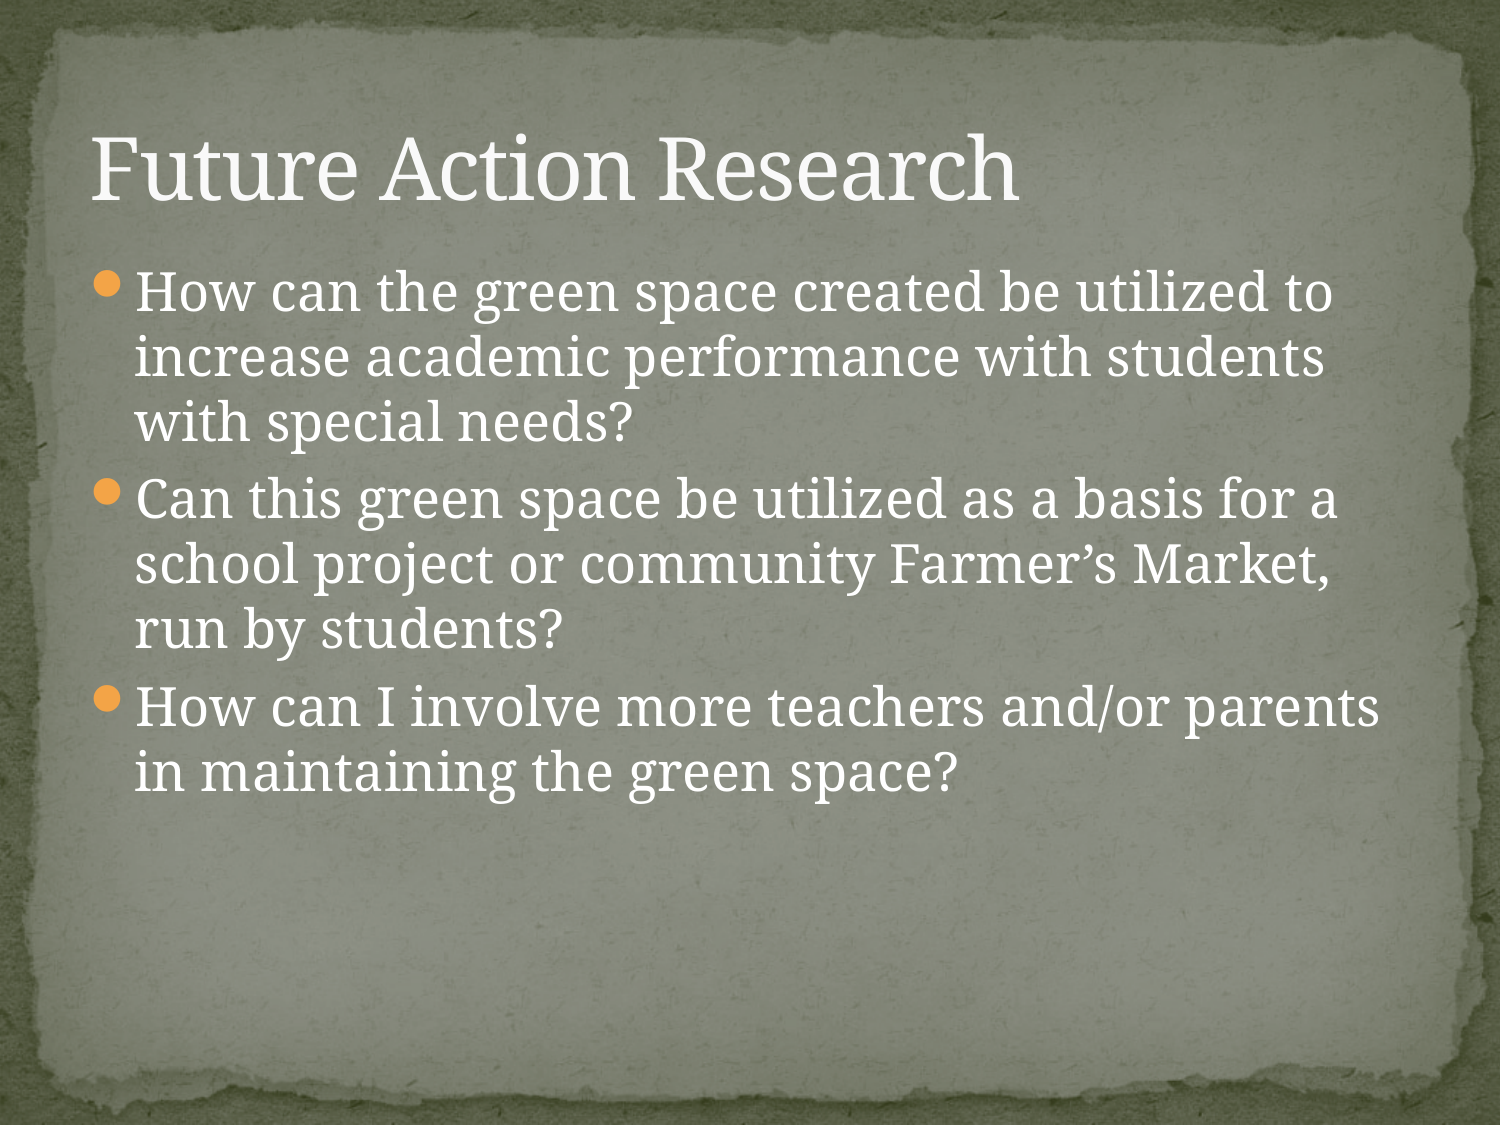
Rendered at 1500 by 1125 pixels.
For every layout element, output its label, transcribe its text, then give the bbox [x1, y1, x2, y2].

title Future Action Research [74, 24, 1425, 225]
list How can the green space created be utilized to increase academic performance with students with special needs? Can this green space be utilized as a basis for a school project or community Farmer’s Market, run by students? How can I involve more teachers and/or parents in maintaining the green space? [75, 249, 1425, 1000]
